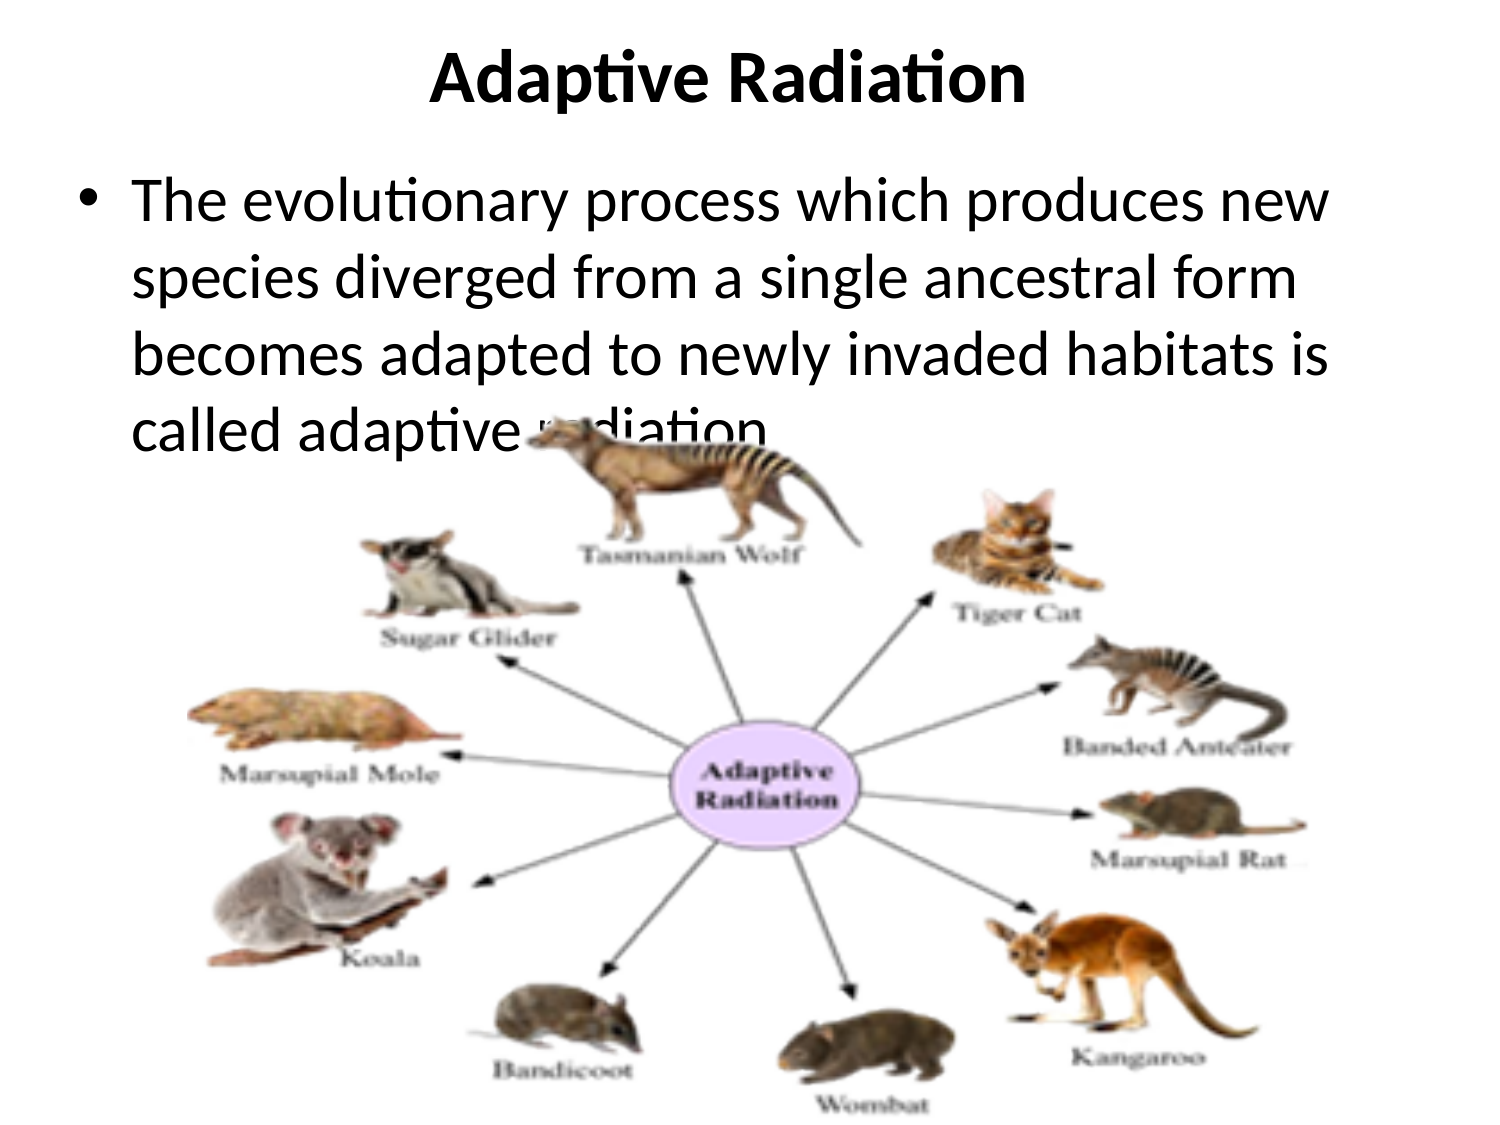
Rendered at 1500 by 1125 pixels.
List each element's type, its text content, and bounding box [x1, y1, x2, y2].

list The evolutionary process which produces new species diverged from a single ancestral form becomes adapted to newly invaded habitats is called adaptive radiation [62, 149, 1413, 475]
title Adaptive Radiation [62, 0, 1413, 125]
picture [187, 364, 1313, 1125]
